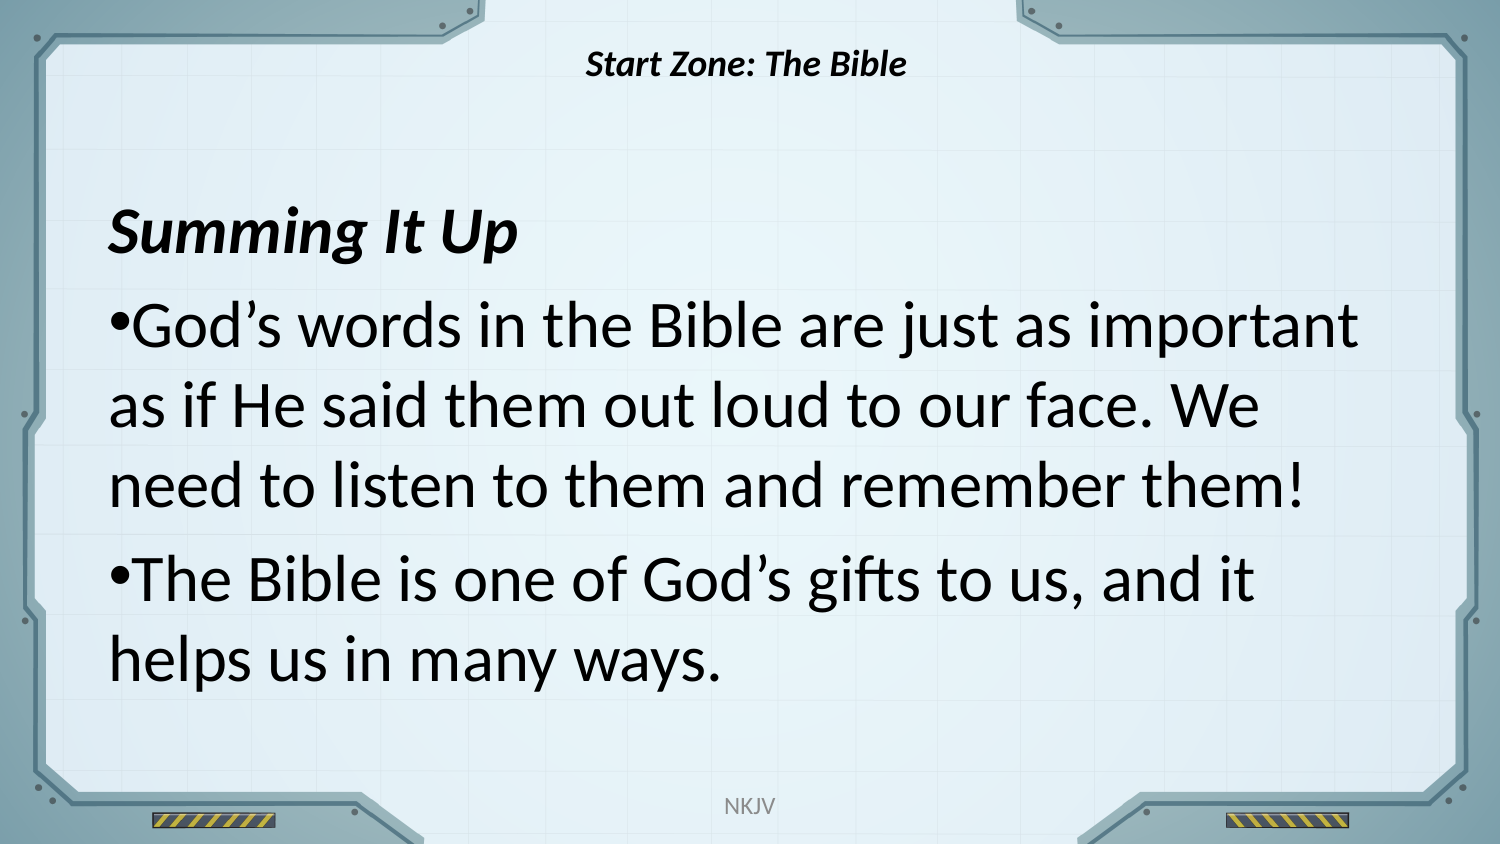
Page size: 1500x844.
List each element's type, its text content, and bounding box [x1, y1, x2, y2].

text_box Start Zone: The Bible [502, 31, 992, 91]
list Summing It Up God’s words in the Bible are just as important as if He said them out loud to our face. We need to listen to them and remember them! The Bible is one of God’s gifts to us, and it helps us in many ways. [93, 122, 1408, 759]
picture [0, 0, 1500, 844]
footer NKJV [512, 782, 988, 828]
